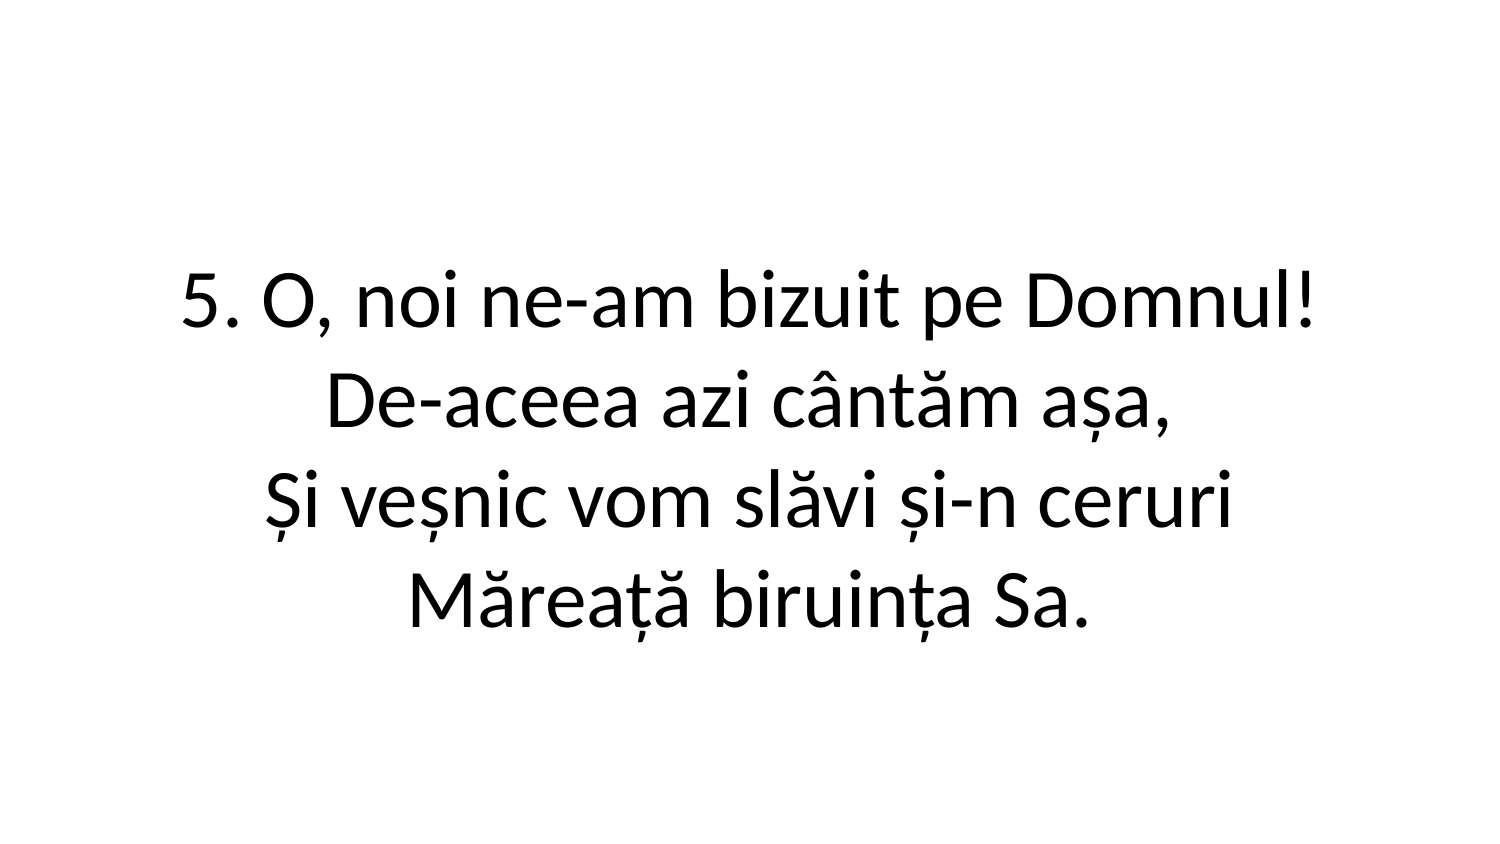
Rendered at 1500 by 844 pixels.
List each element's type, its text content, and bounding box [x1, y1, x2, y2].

text_box 5. O, noi ne-am bizuit pe Domnul! De-aceea azi cântăm așa, Și veșnic vom slăvi și-n ceruri Măreață biruința Sa. [164, 192, 1335, 652]
